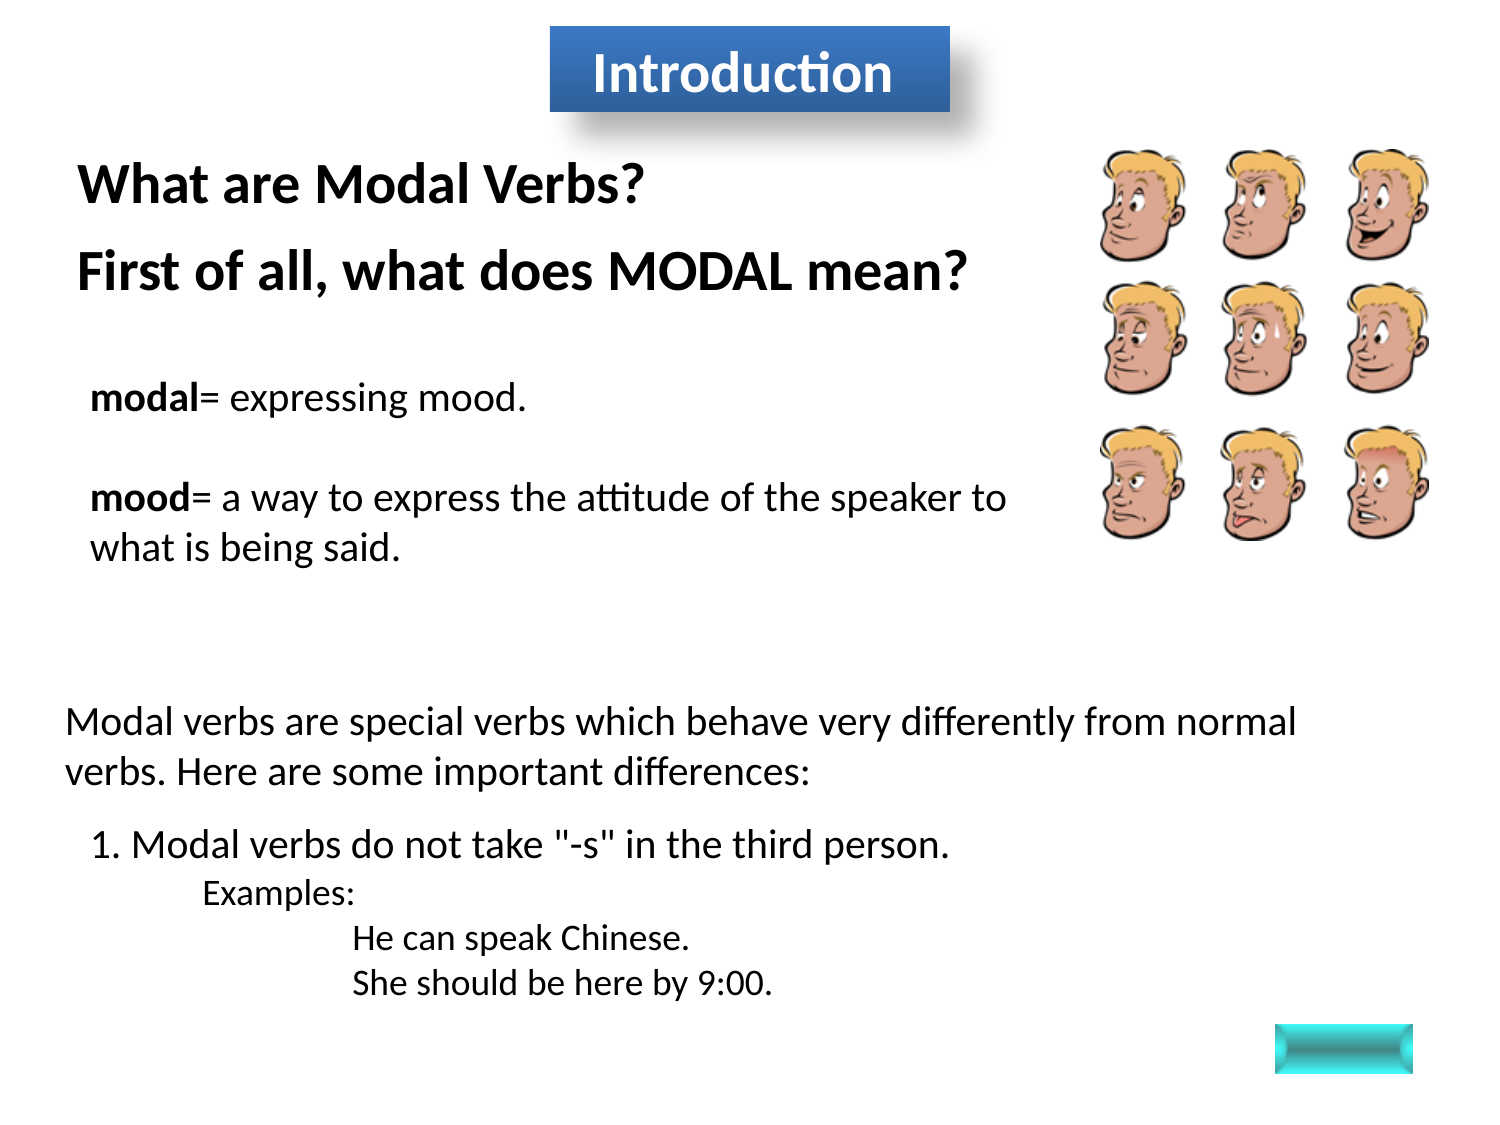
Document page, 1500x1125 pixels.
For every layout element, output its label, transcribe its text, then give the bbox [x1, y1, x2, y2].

text_box Examples: He can speak Chinese. She should be here by 9:00. [187, 860, 813, 1011]
text_box What are Modal Verbs? [62, 137, 688, 223]
text_box Modal verbs are special verbs which behave very differently from normal verbs. Here are some important differences: [49, 685, 1400, 801]
text_box modal= expressing mood. mood= a way to express the attitude of the speaker to what is being said. [74, 362, 1063, 578]
text_box 1. Modal verbs do not take "-s" in the third person. [74, 809, 975, 875]
text_box First of all, what does MODAL mean? [62, 224, 988, 310]
picture [1274, 1024, 1413, 1074]
picture [1099, 149, 1429, 541]
text_box Introduction [549, 26, 950, 112]
